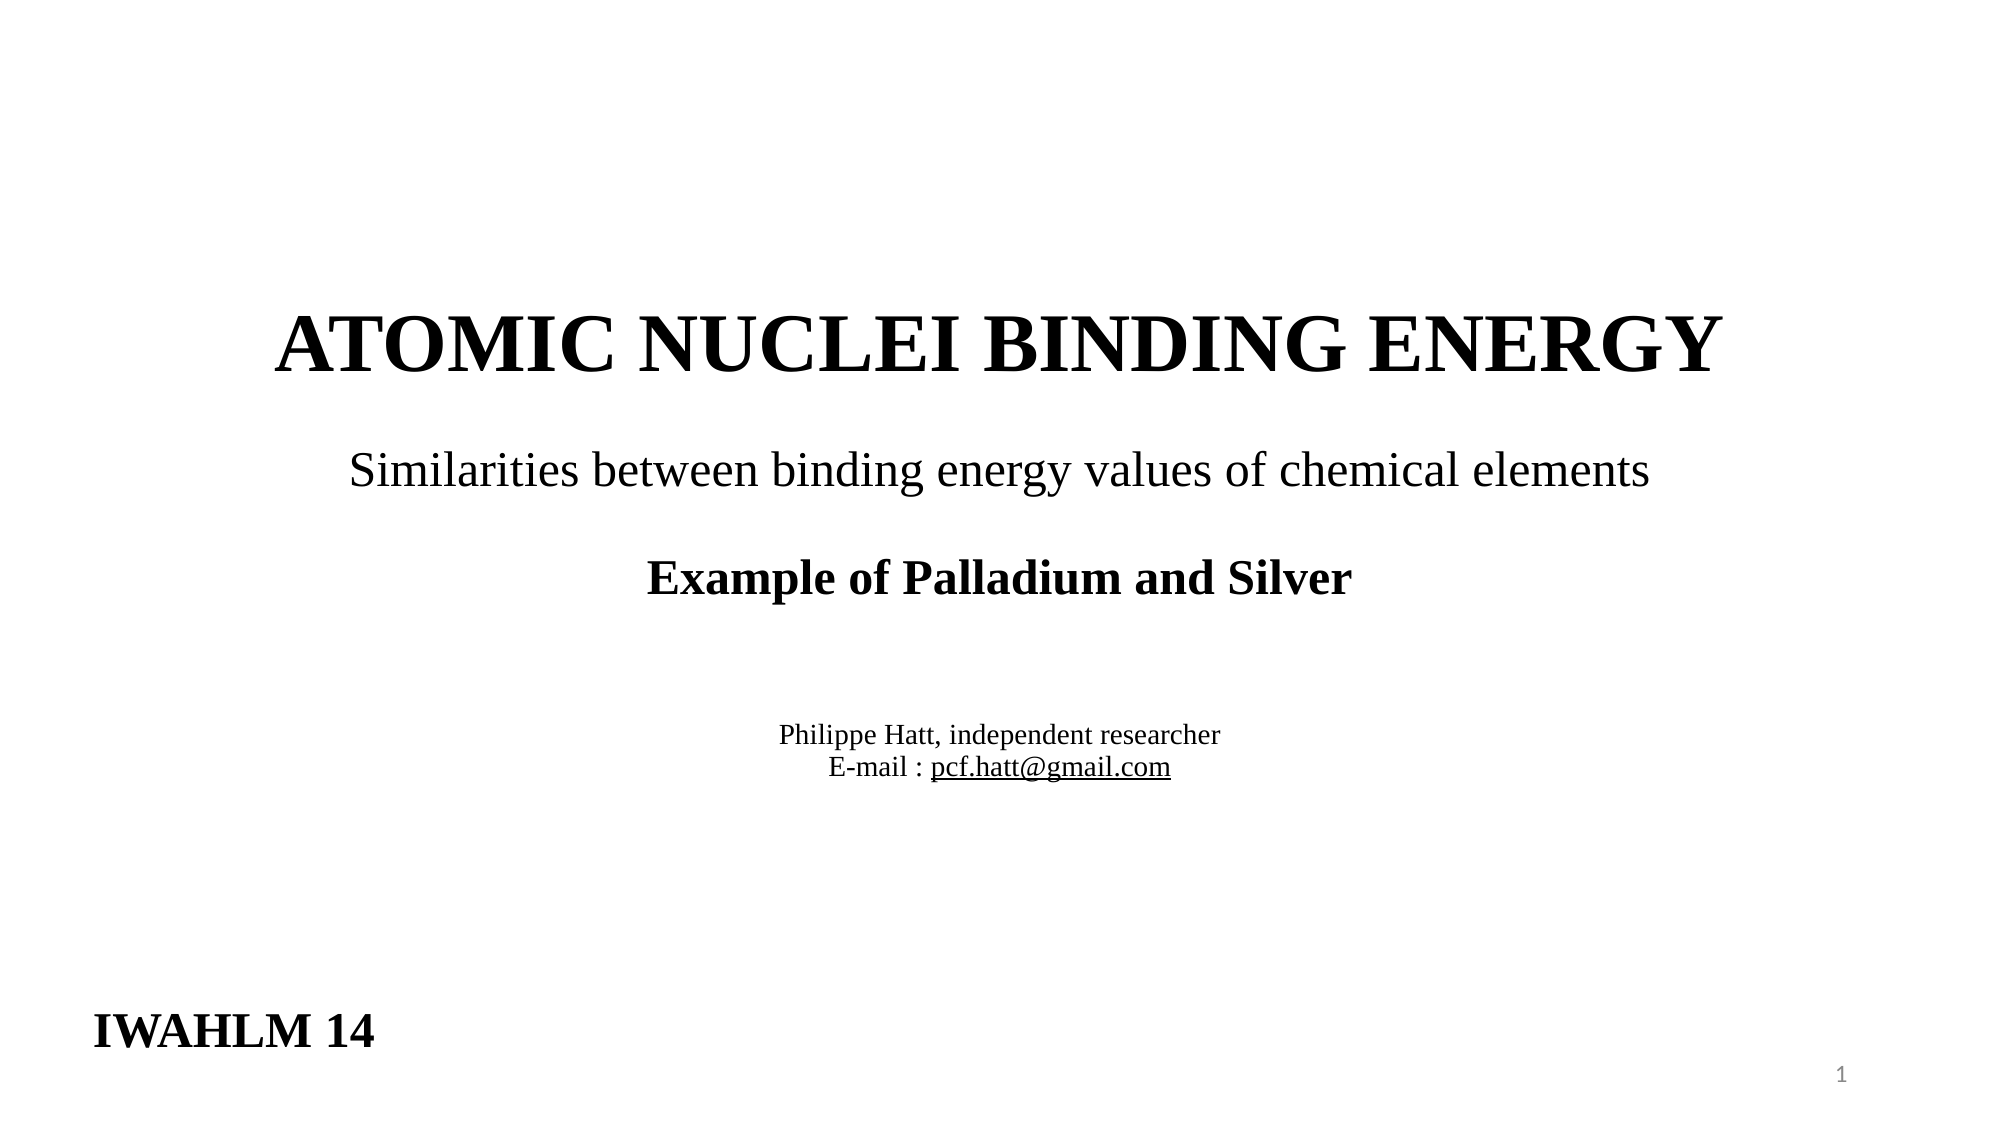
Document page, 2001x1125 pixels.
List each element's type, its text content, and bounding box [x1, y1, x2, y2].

slide_number 1 [1412, 1042, 1863, 1103]
text_box IWAHLM 14 [78, 989, 391, 1065]
title ATOMIC NUCLEI BINDING ENERGY Similarities between binding energy values of chemical elements Example of Palladium and Silver Philippe Hatt, independent researcher E-mail : pcf.hatt@gmail.com [217, 267, 1783, 858]
